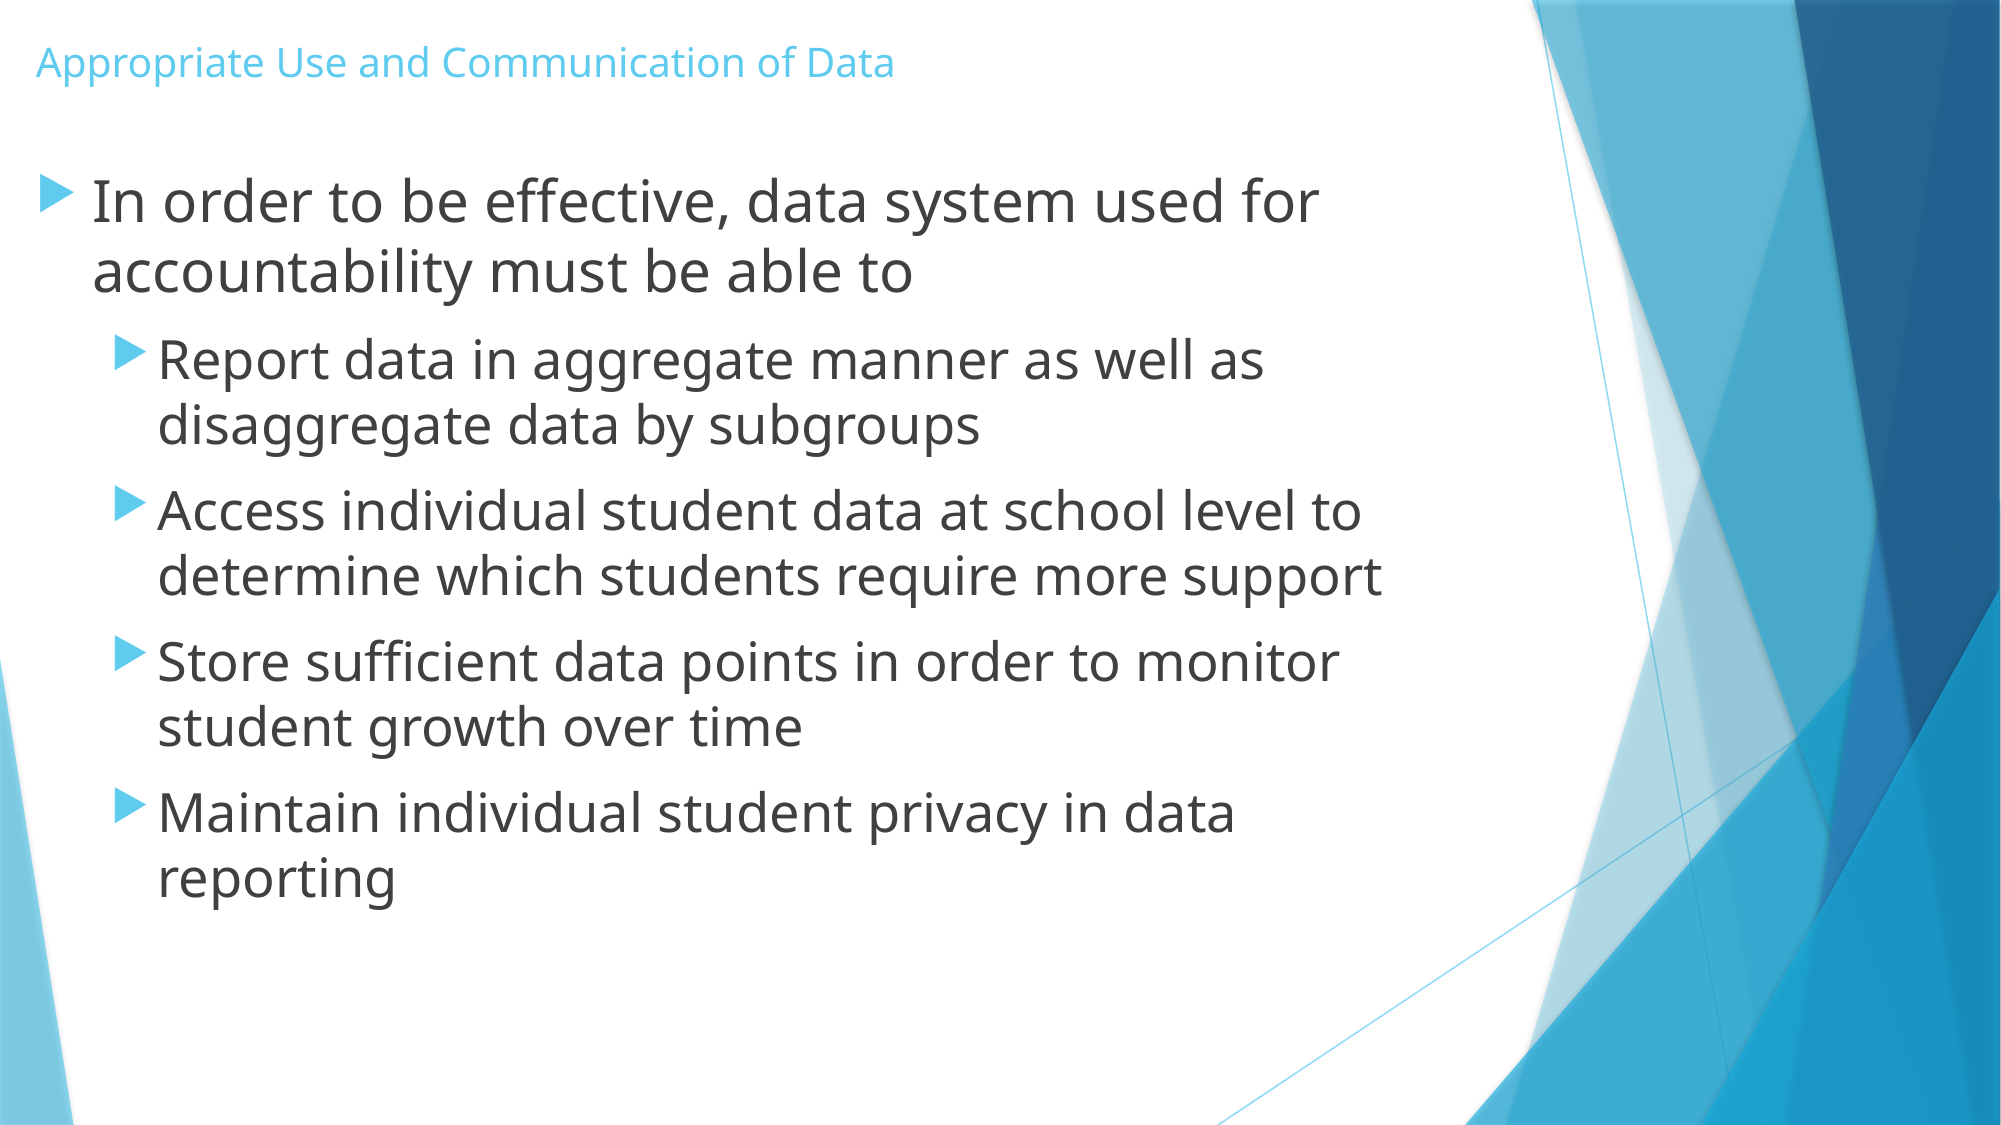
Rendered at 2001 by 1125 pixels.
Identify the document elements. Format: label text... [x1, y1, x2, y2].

title Appropriate Use and Communication of Data [20, 29, 1568, 140]
list In order to be effective, data system used for accountability must be able to Report data in aggregate manner as well as disaggregate data by subgroups Access individual student data at school level to determine which students require more support Store sufficient data points in order to monitor student growth over time Maintain individual student privacy in data reporting [20, 157, 1493, 984]
